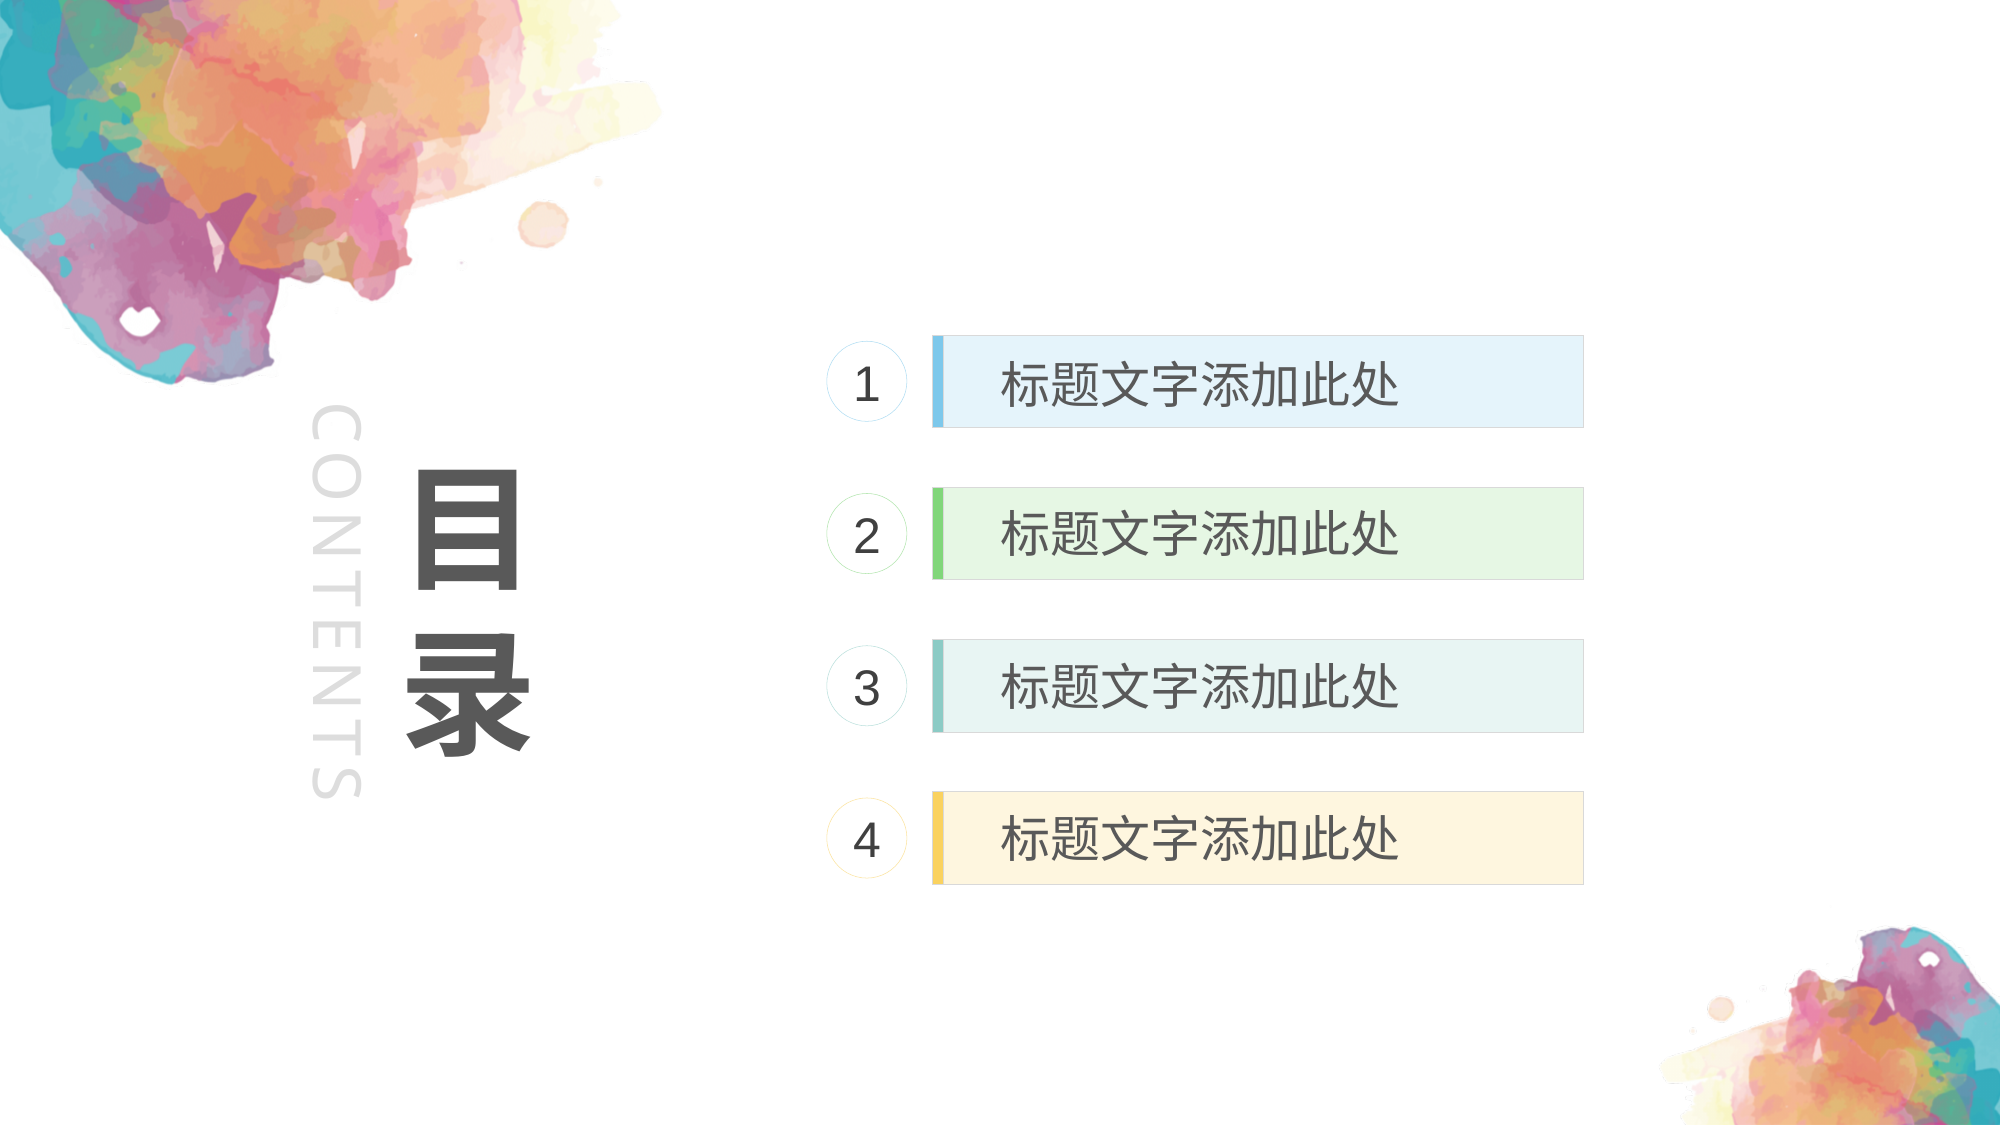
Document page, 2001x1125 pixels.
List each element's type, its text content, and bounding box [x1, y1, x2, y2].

text_box 目 录 [388, 460, 587, 834]
picture [1624, 888, 2000, 1125]
picture [0, 0, 728, 460]
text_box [826, 334, 1584, 885]
text_box CONTENTS [293, 460, 388, 905]
